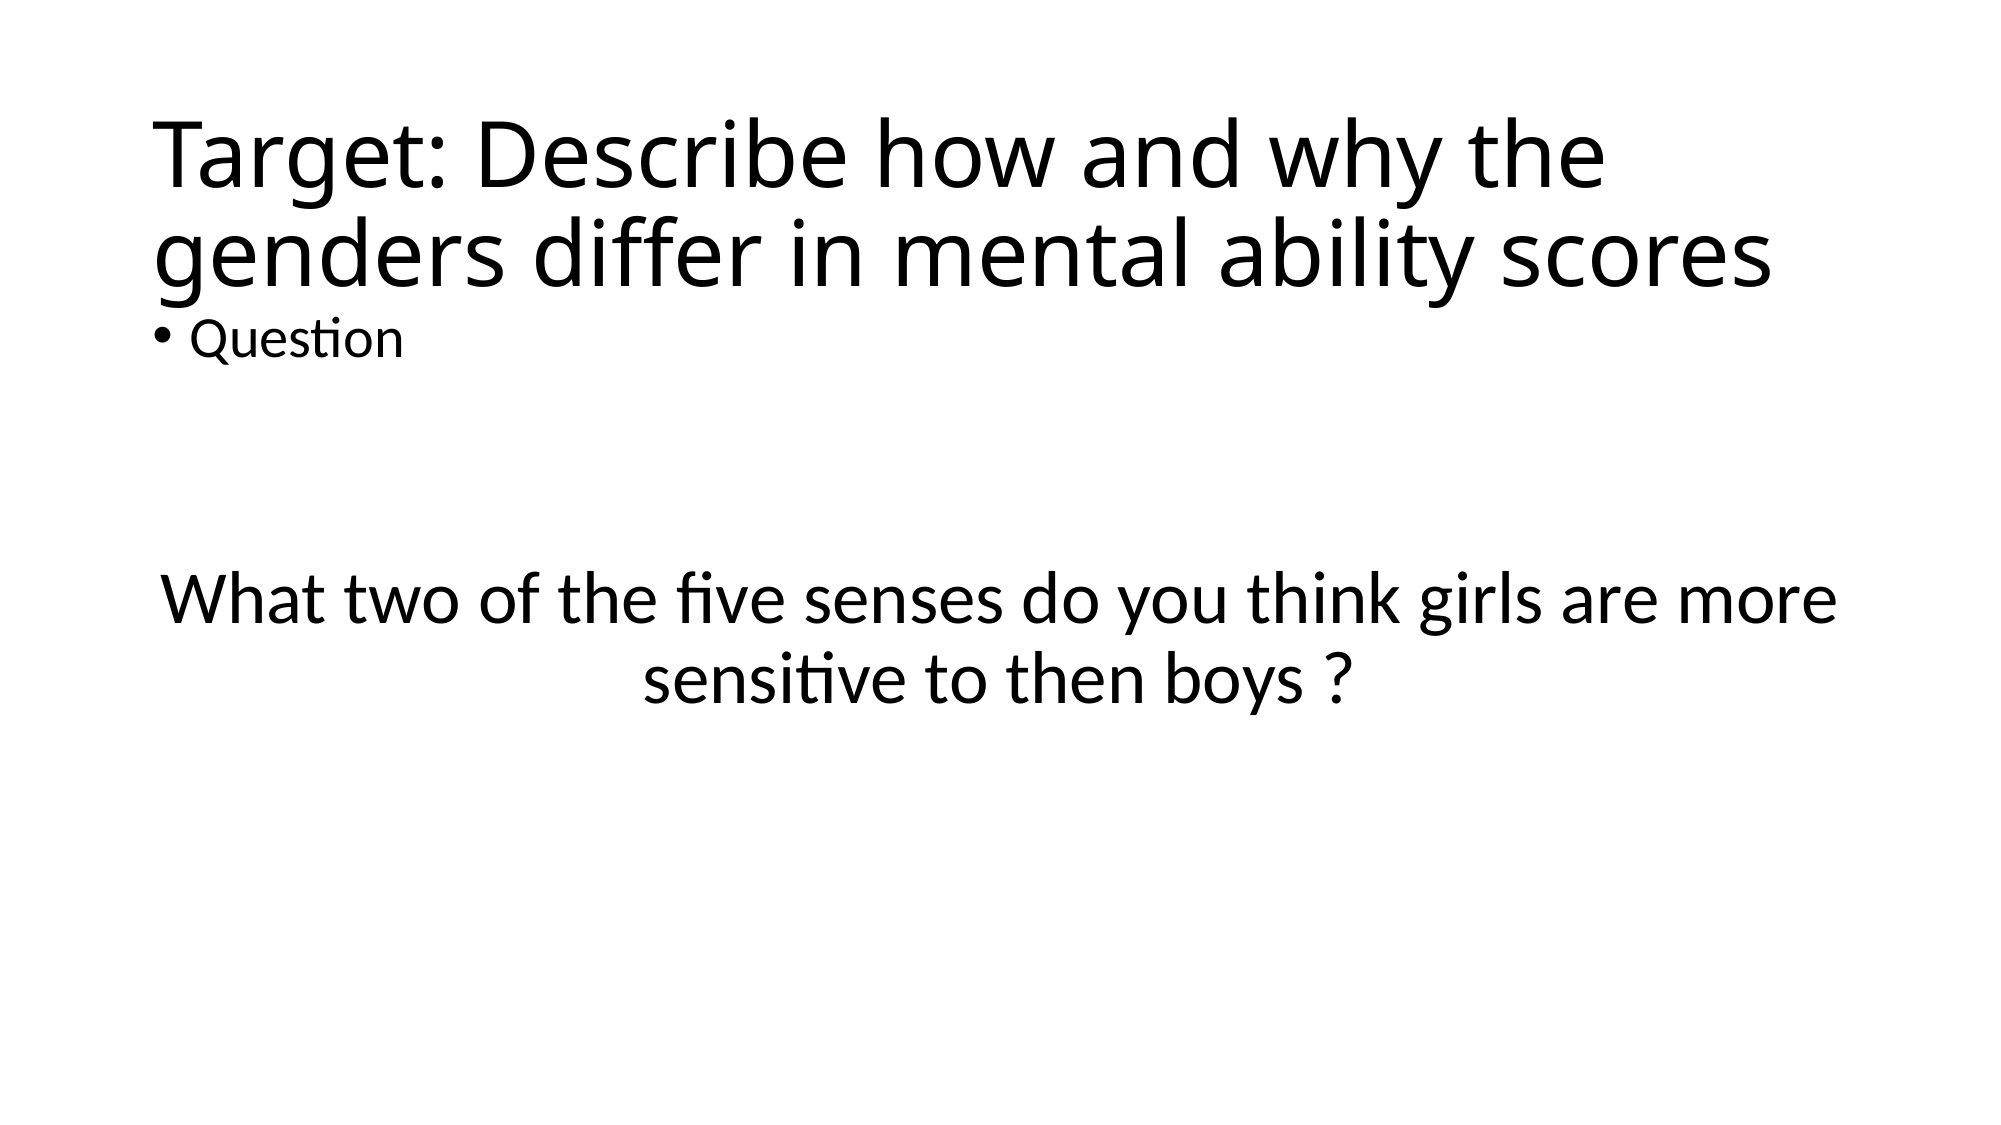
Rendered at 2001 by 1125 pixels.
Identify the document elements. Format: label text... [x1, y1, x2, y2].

list Question What two of the five senses do you think girls are more sensitive to then boys ? [137, 299, 1863, 1014]
title Target: Describe how and why the genders differ in mental ability scores [137, 98, 1863, 299]
